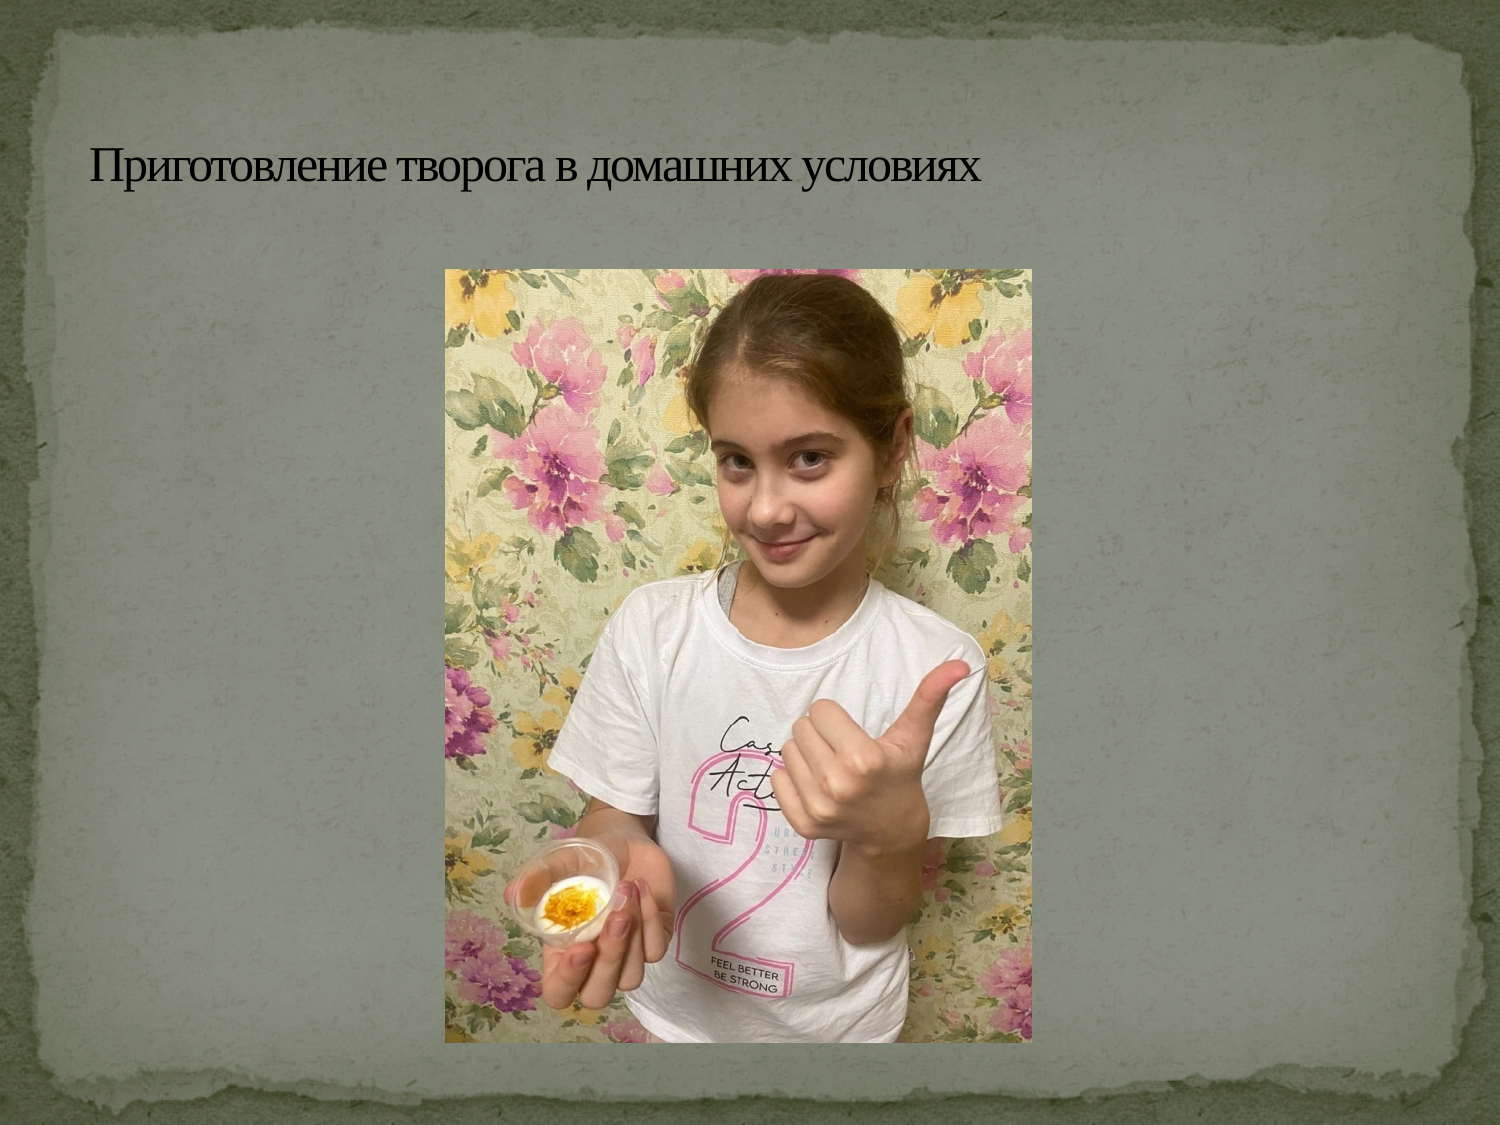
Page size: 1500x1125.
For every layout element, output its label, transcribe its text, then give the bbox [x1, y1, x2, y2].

title Приготовление творога в домашних условиях [74, 24, 1425, 200]
picture [445, 269, 1032, 1043]
